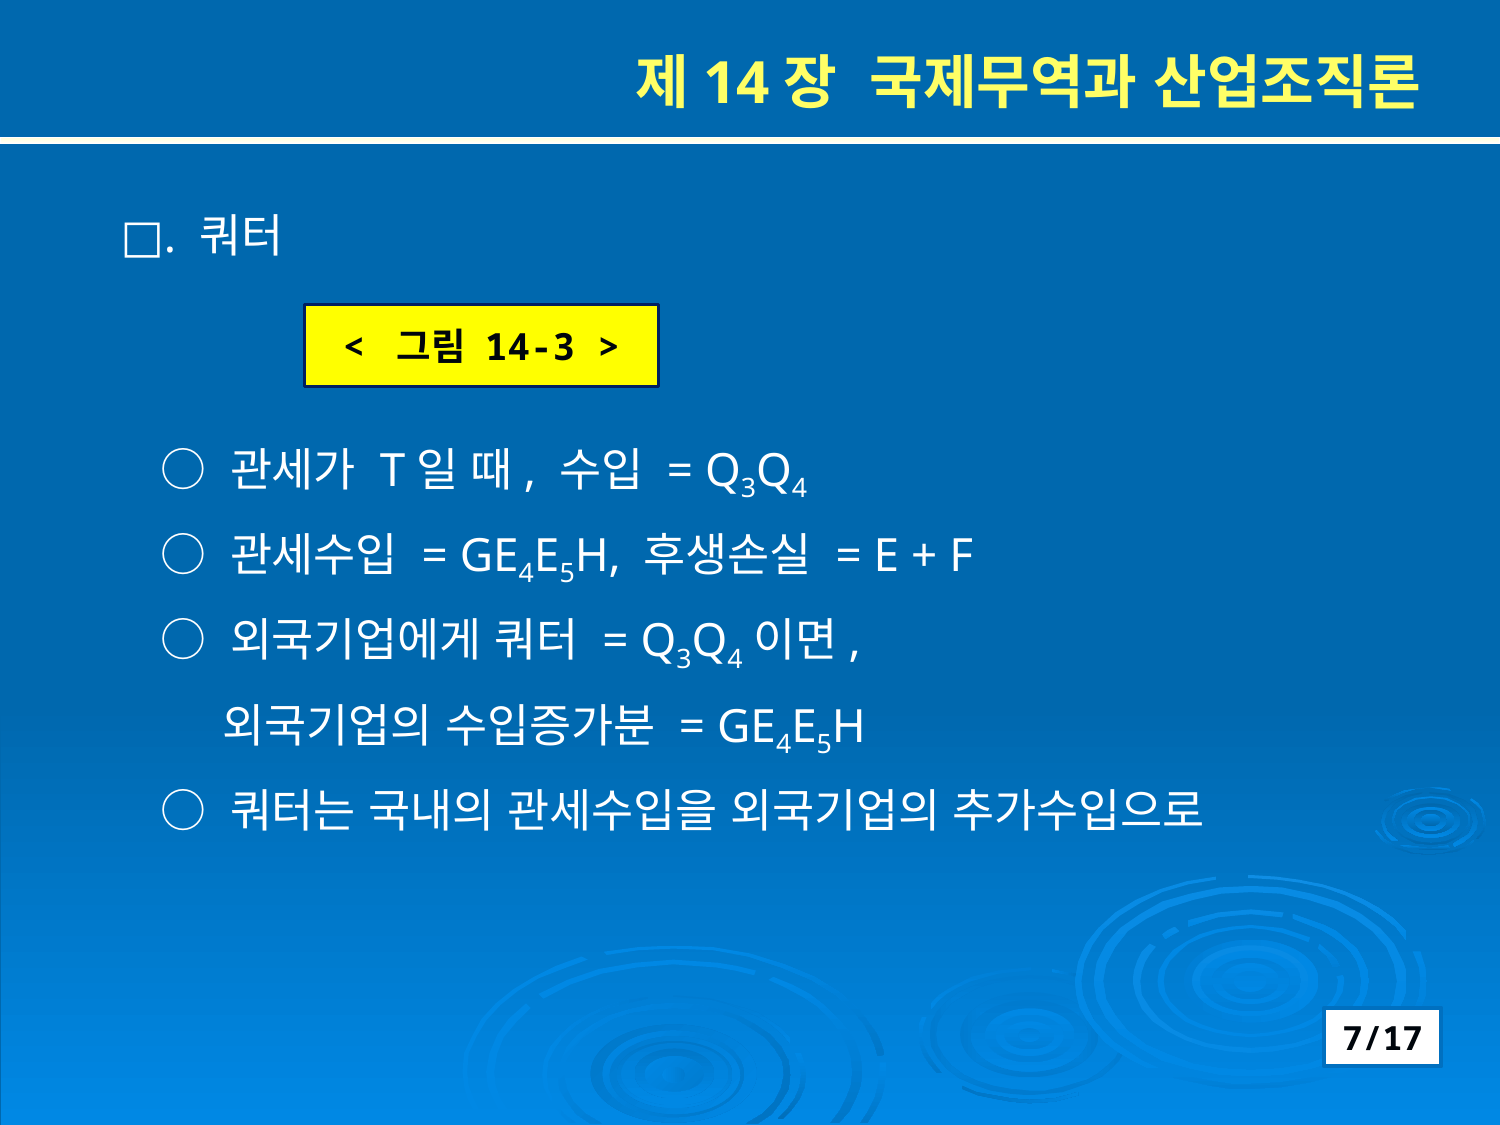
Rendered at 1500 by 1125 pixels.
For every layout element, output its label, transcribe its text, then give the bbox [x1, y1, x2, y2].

text_box [0, 137, 1500, 144]
text_box 7/17 [1322, 1006, 1443, 1068]
text_box < 그림 14-3 > [303, 303, 660, 389]
text_box 제14장 국제무역과 산업조직론 [621, 37, 1477, 123]
text_box □. 쿼터 ○ 관세가 T일 때, 수입 = Q3Q4 ○ 관세수입 = GE4E5H, 후생손실 = E + F ○ 외국기업에게 쿼터 = Q3Q4이면, 외국기업의 수입증가분 = GE4E5H ○ 쿼터는 국내의 관세수입을 외국기업의 추가수입으로 [81, 199, 1420, 963]
